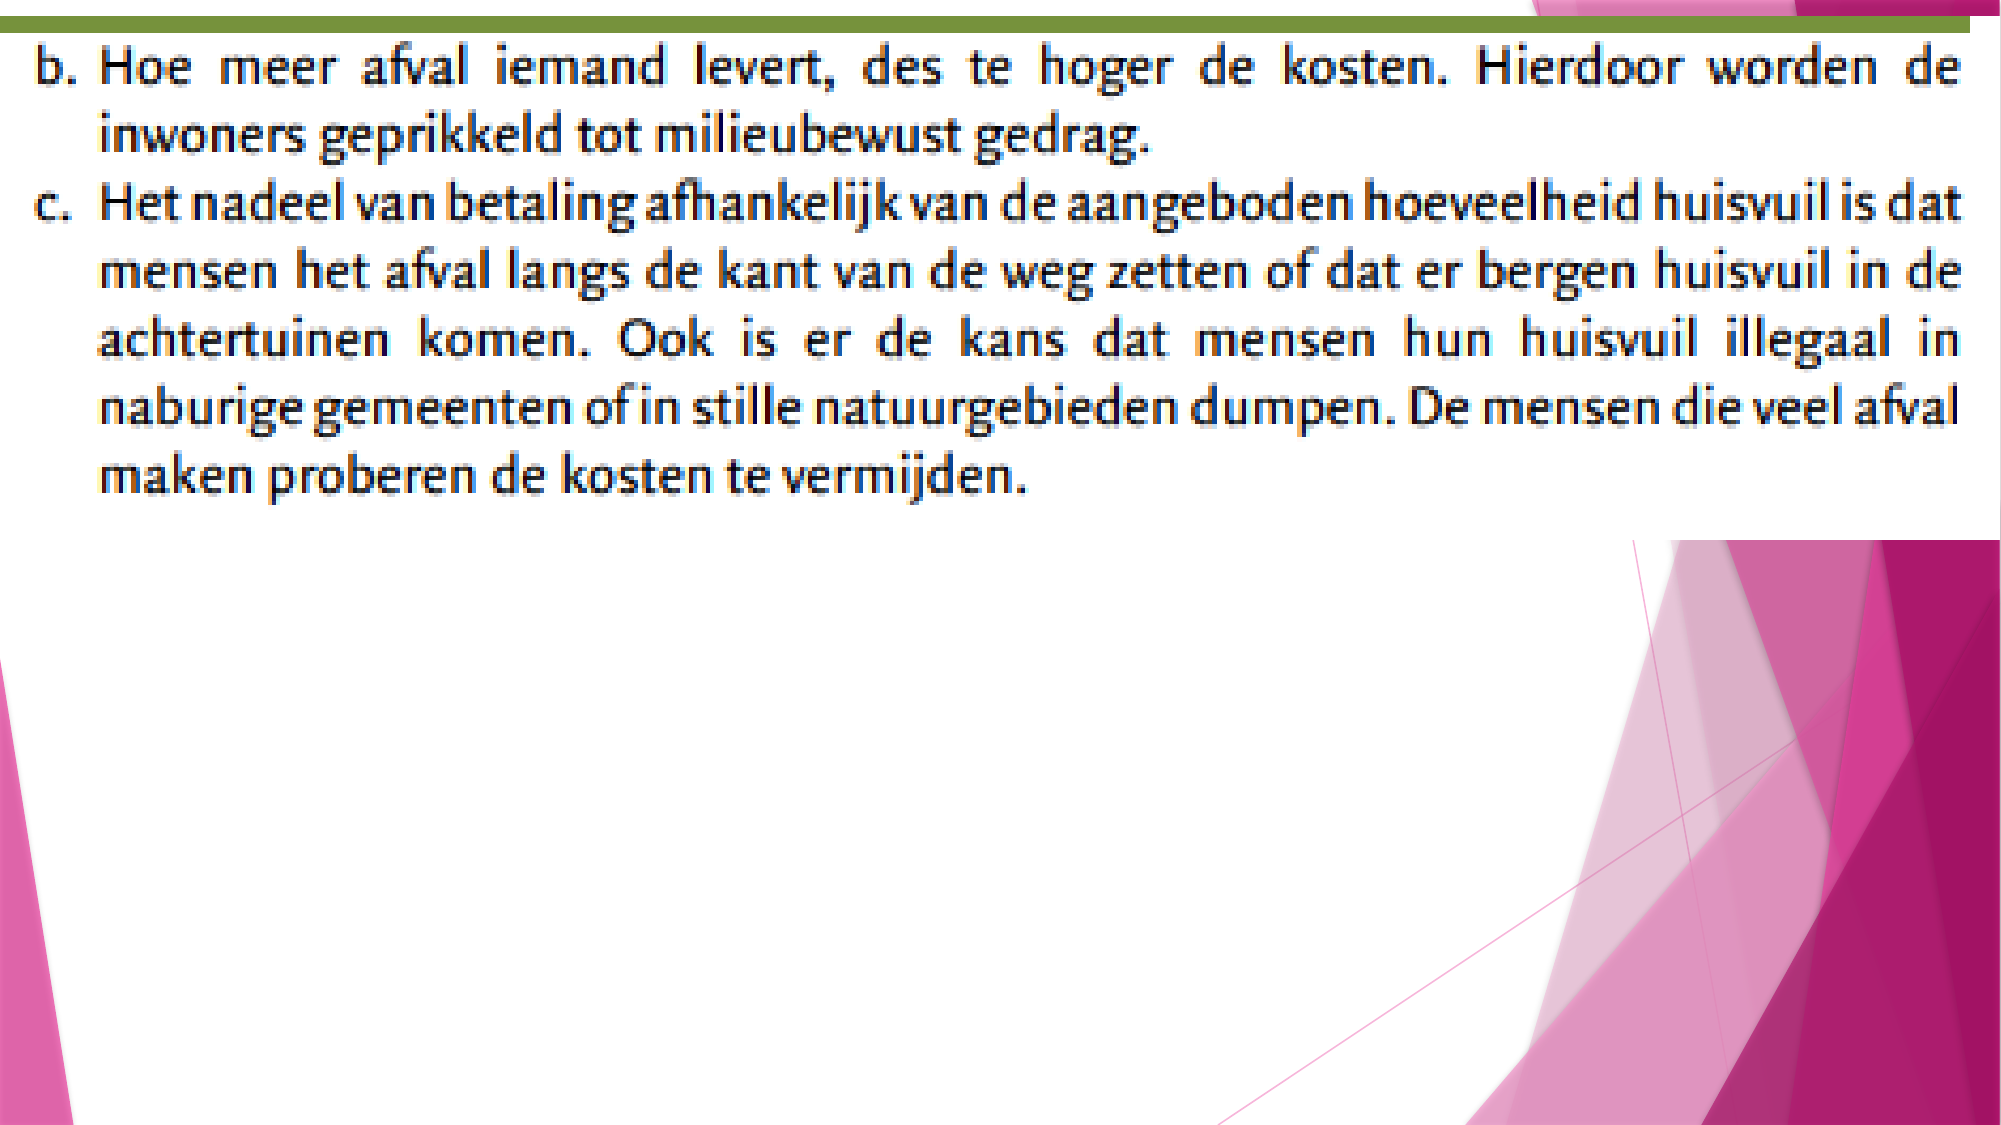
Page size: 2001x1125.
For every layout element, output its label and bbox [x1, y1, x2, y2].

picture [0, 15, 2000, 541]
